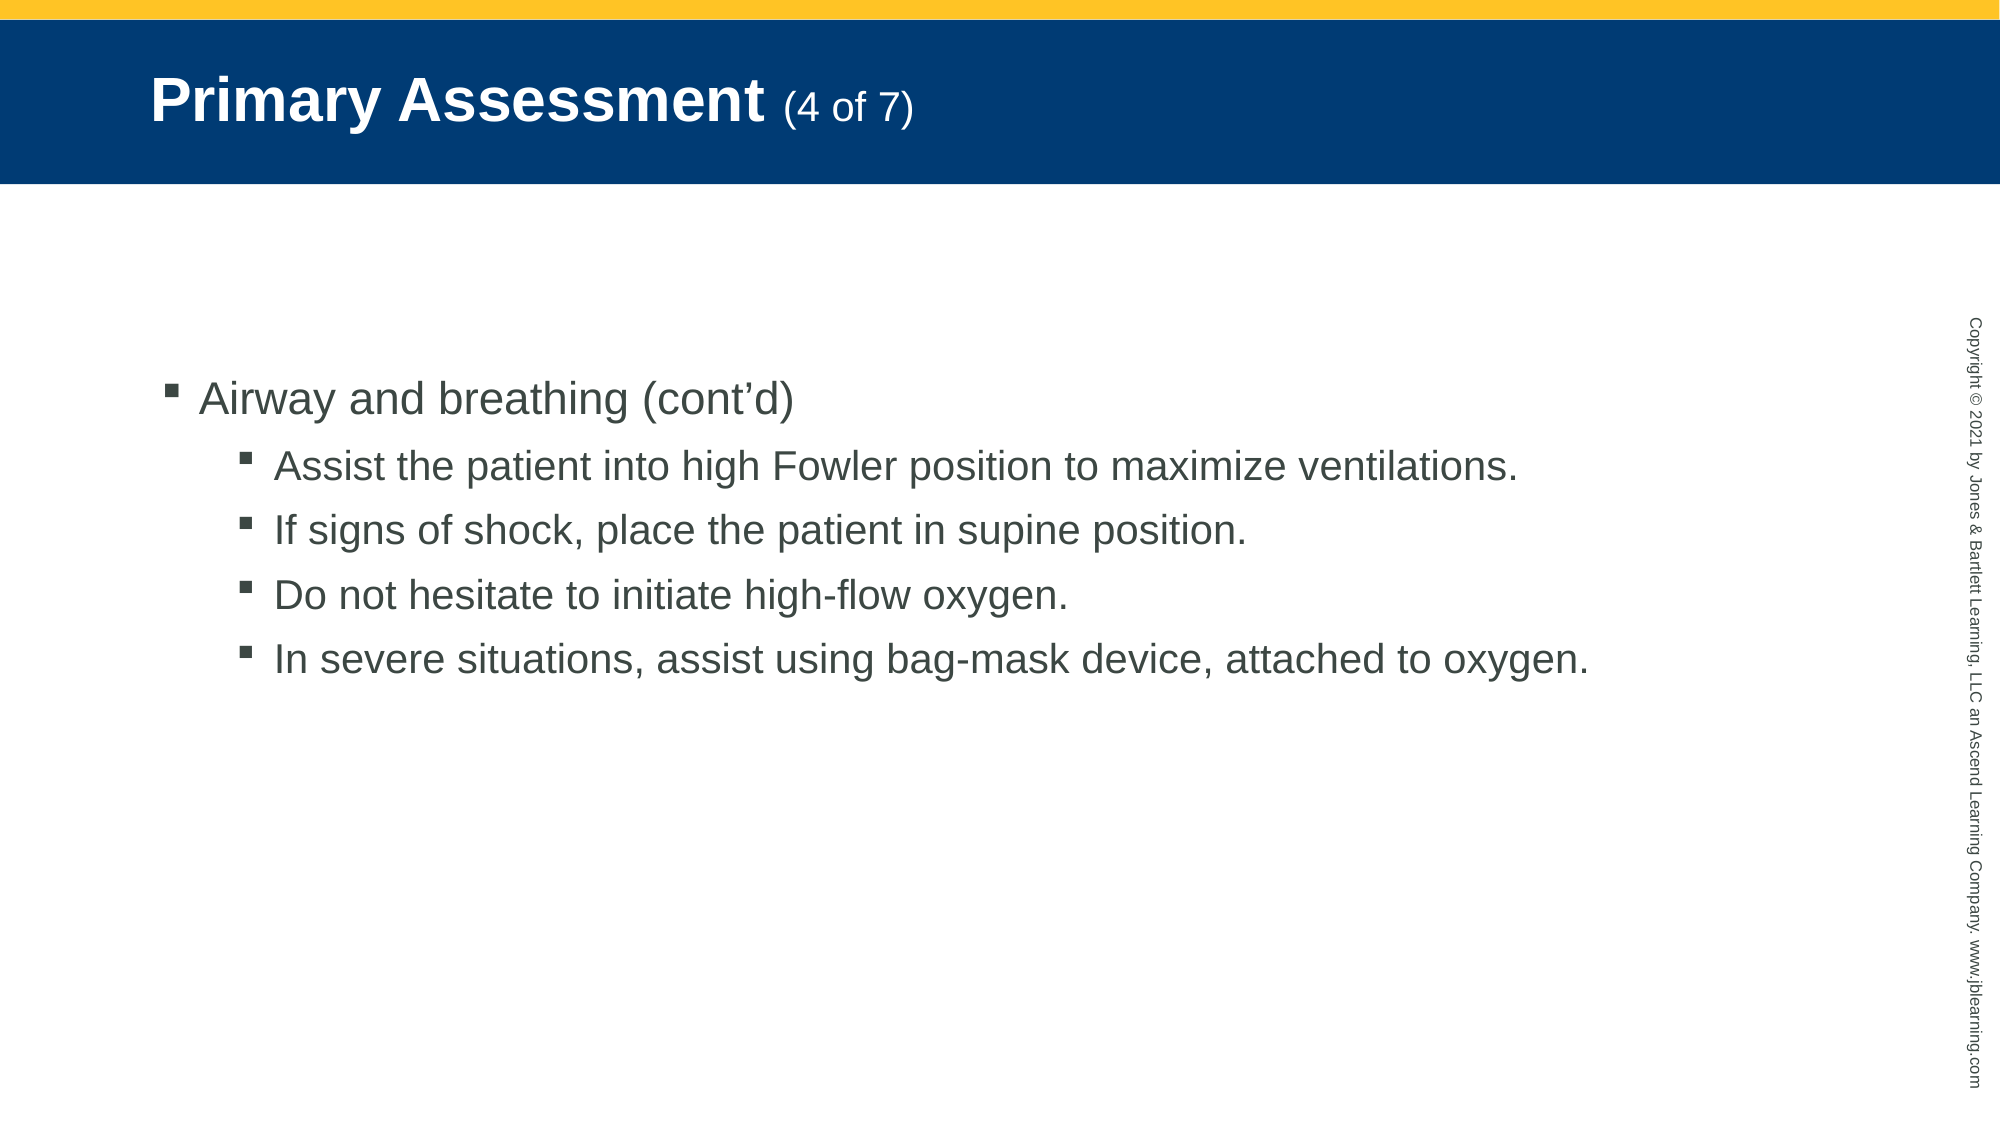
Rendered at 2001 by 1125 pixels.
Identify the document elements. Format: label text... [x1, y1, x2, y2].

title Primary Assessment (4 of 7) [0, 19, 2000, 185]
list Airway and breathing (cont’d) Assist the patient into high Fowler position to maximize ventilations. If signs of shock, place the patient in supine position. Do not hesitate to initiate high-flow oxygen. In severe situations, assist using bag-mask device, attached to oxygen. [146, 361, 1859, 1016]
